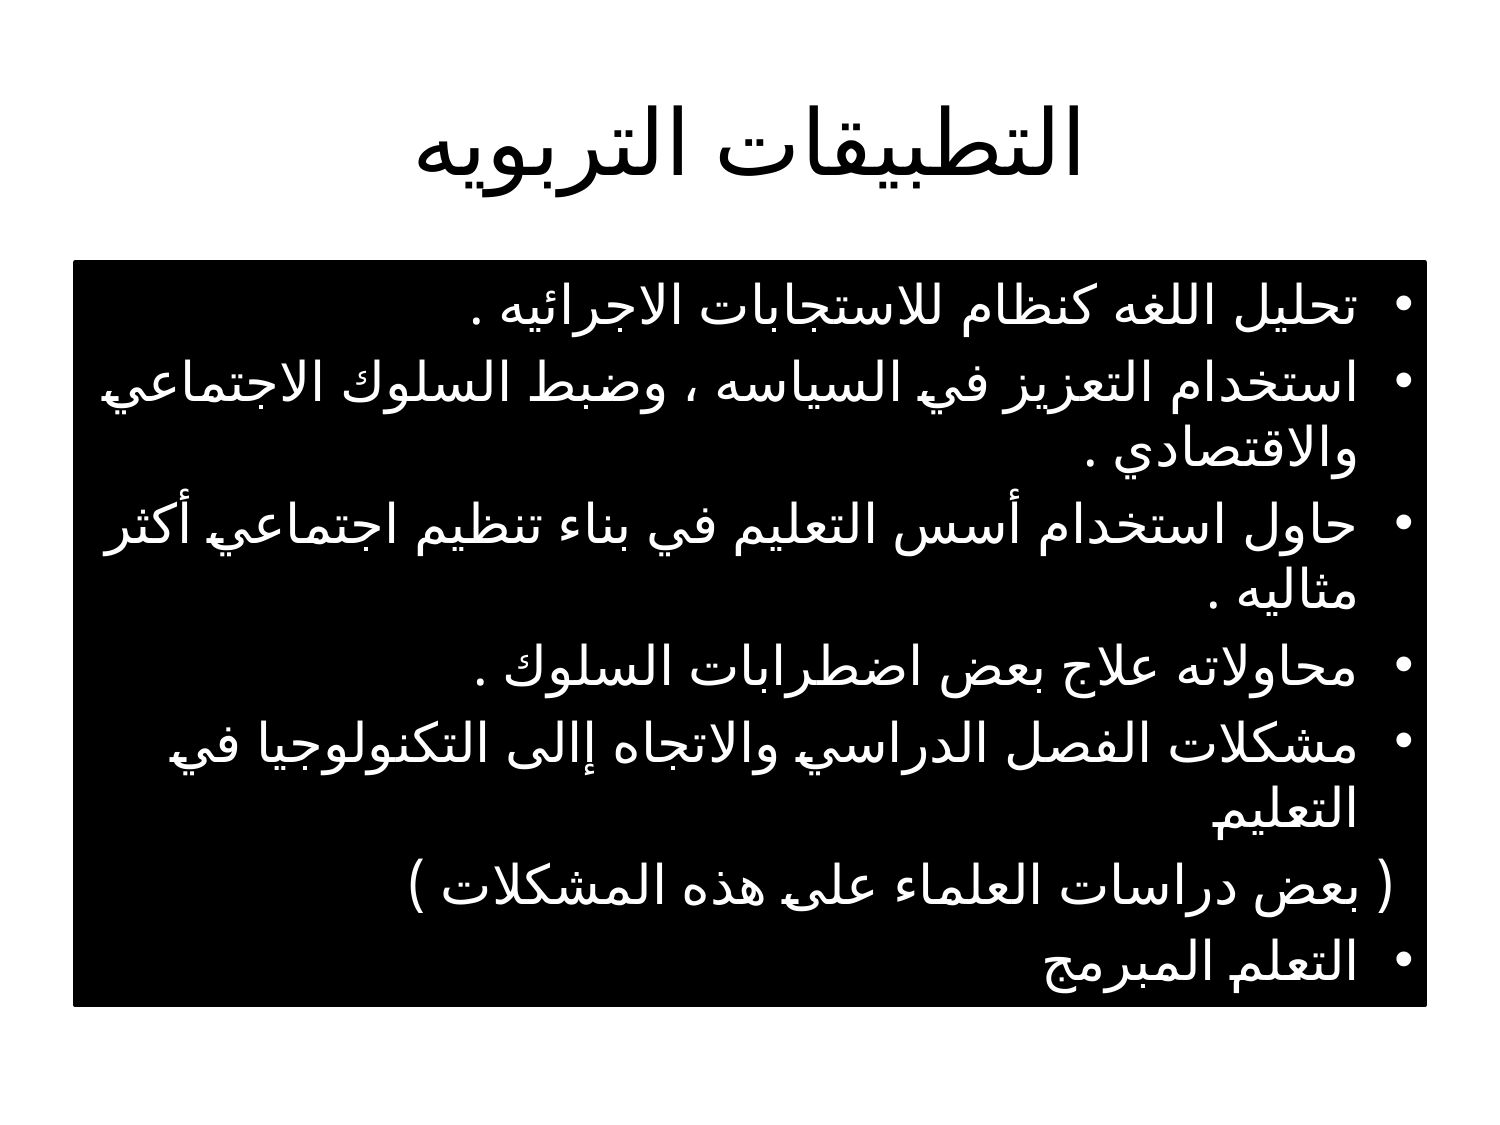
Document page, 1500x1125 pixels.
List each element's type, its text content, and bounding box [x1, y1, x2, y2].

title التطبيقات التربويه [75, 45, 1425, 233]
list تحليل اللغه كنظام للاستجابات الاجرائيه . استخدام التعزيز في السياسه ، وضبط السلوك الاجتماعي والاقتصادي . حاول استخدام أسس التعليم في بناء تنظيم اجتماعي أكثر مثاليه . محاولاته علاج بعض اضطرابات السلوك . مشكلات الفصل الدراسي والاتجاه إالى التكنولوجيا في التعليم ( بعض دراسات العلماء على هذه المشكلات ) التعلم المبرمج [73, 260, 1427, 1007]
